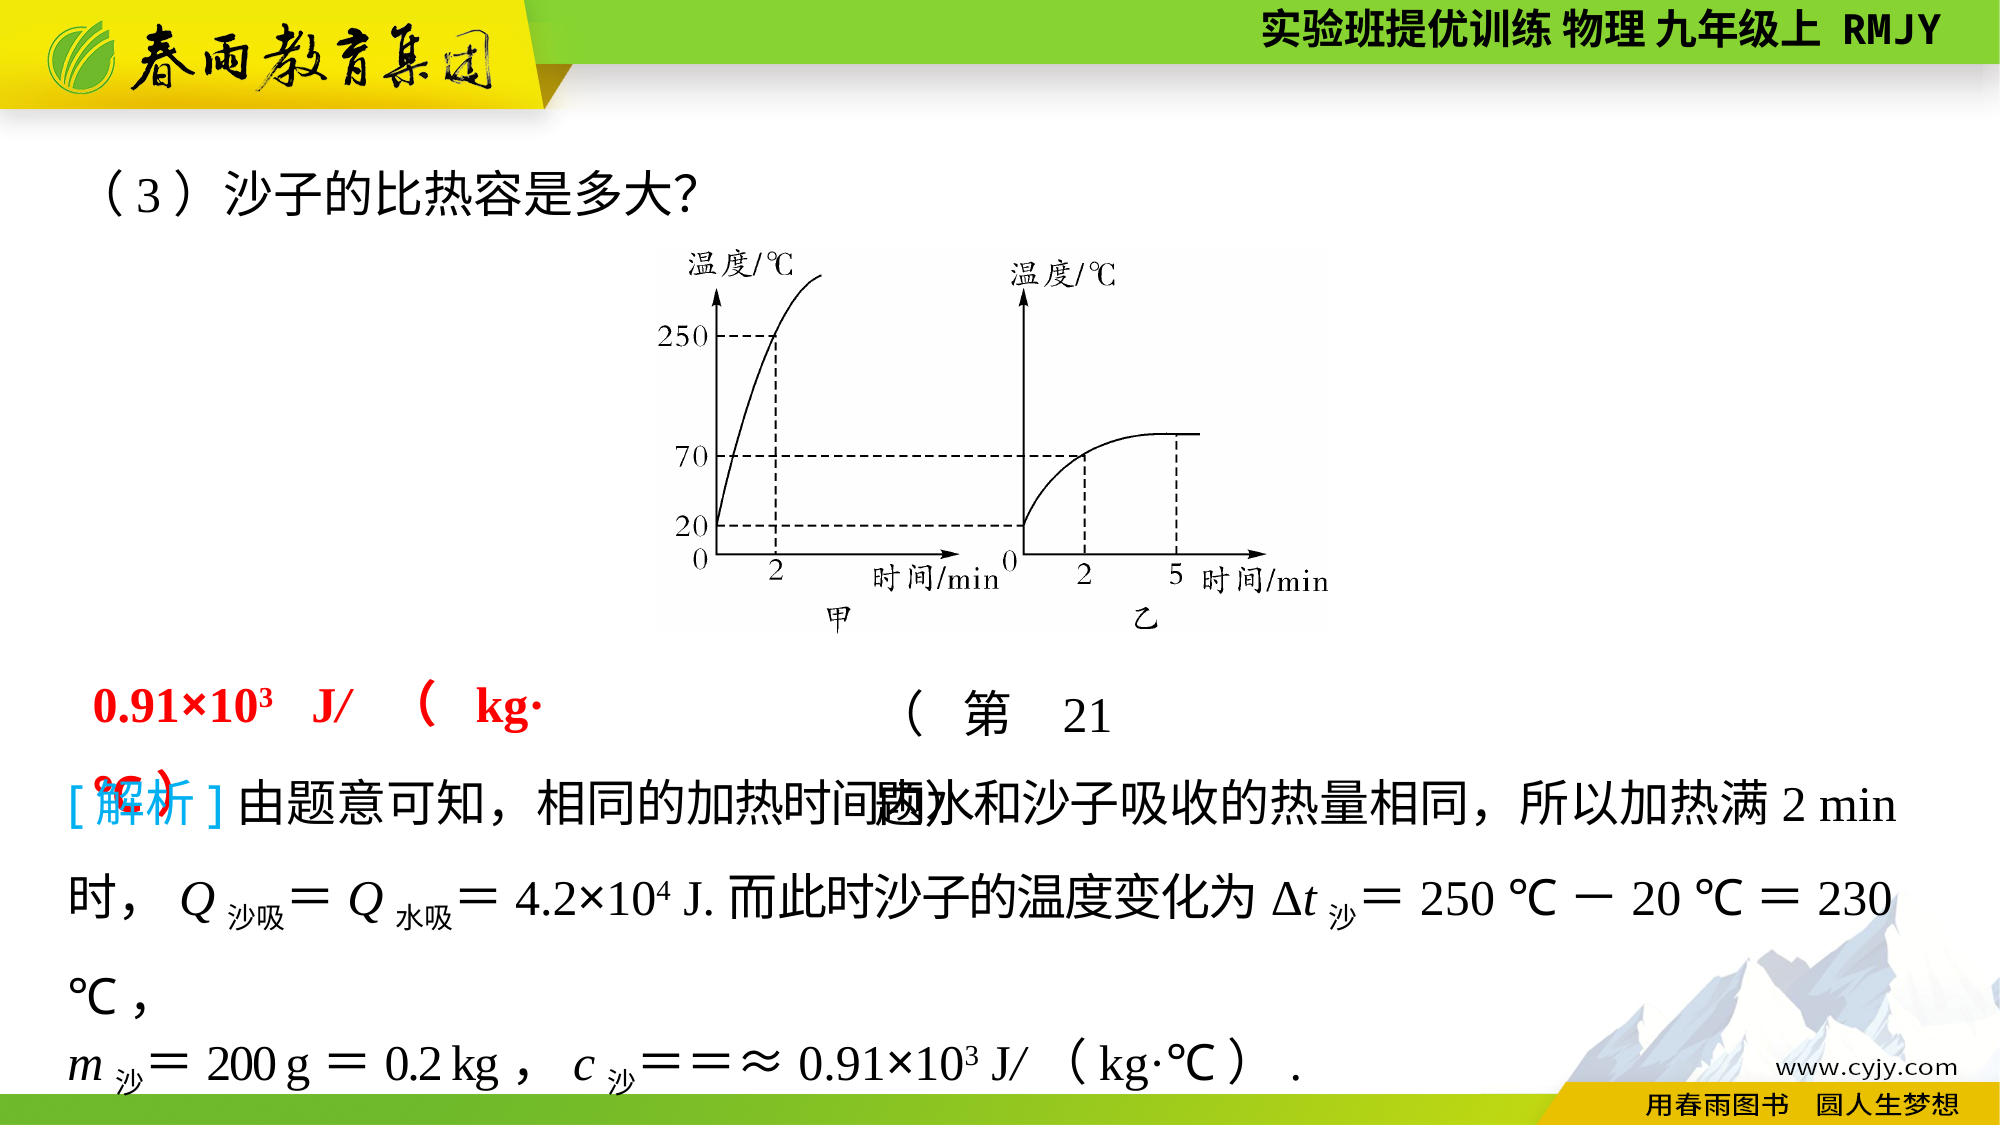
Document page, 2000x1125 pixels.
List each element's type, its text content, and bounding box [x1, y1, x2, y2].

text_box 0.91×103 J/（kg·℃） [77, 635, 560, 741]
picture [0, 0, 2000, 1125]
text_box （第21题） [859, 645, 1140, 750]
list （3）沙子的比热容是多大？ [59, 125, 1944, 220]
